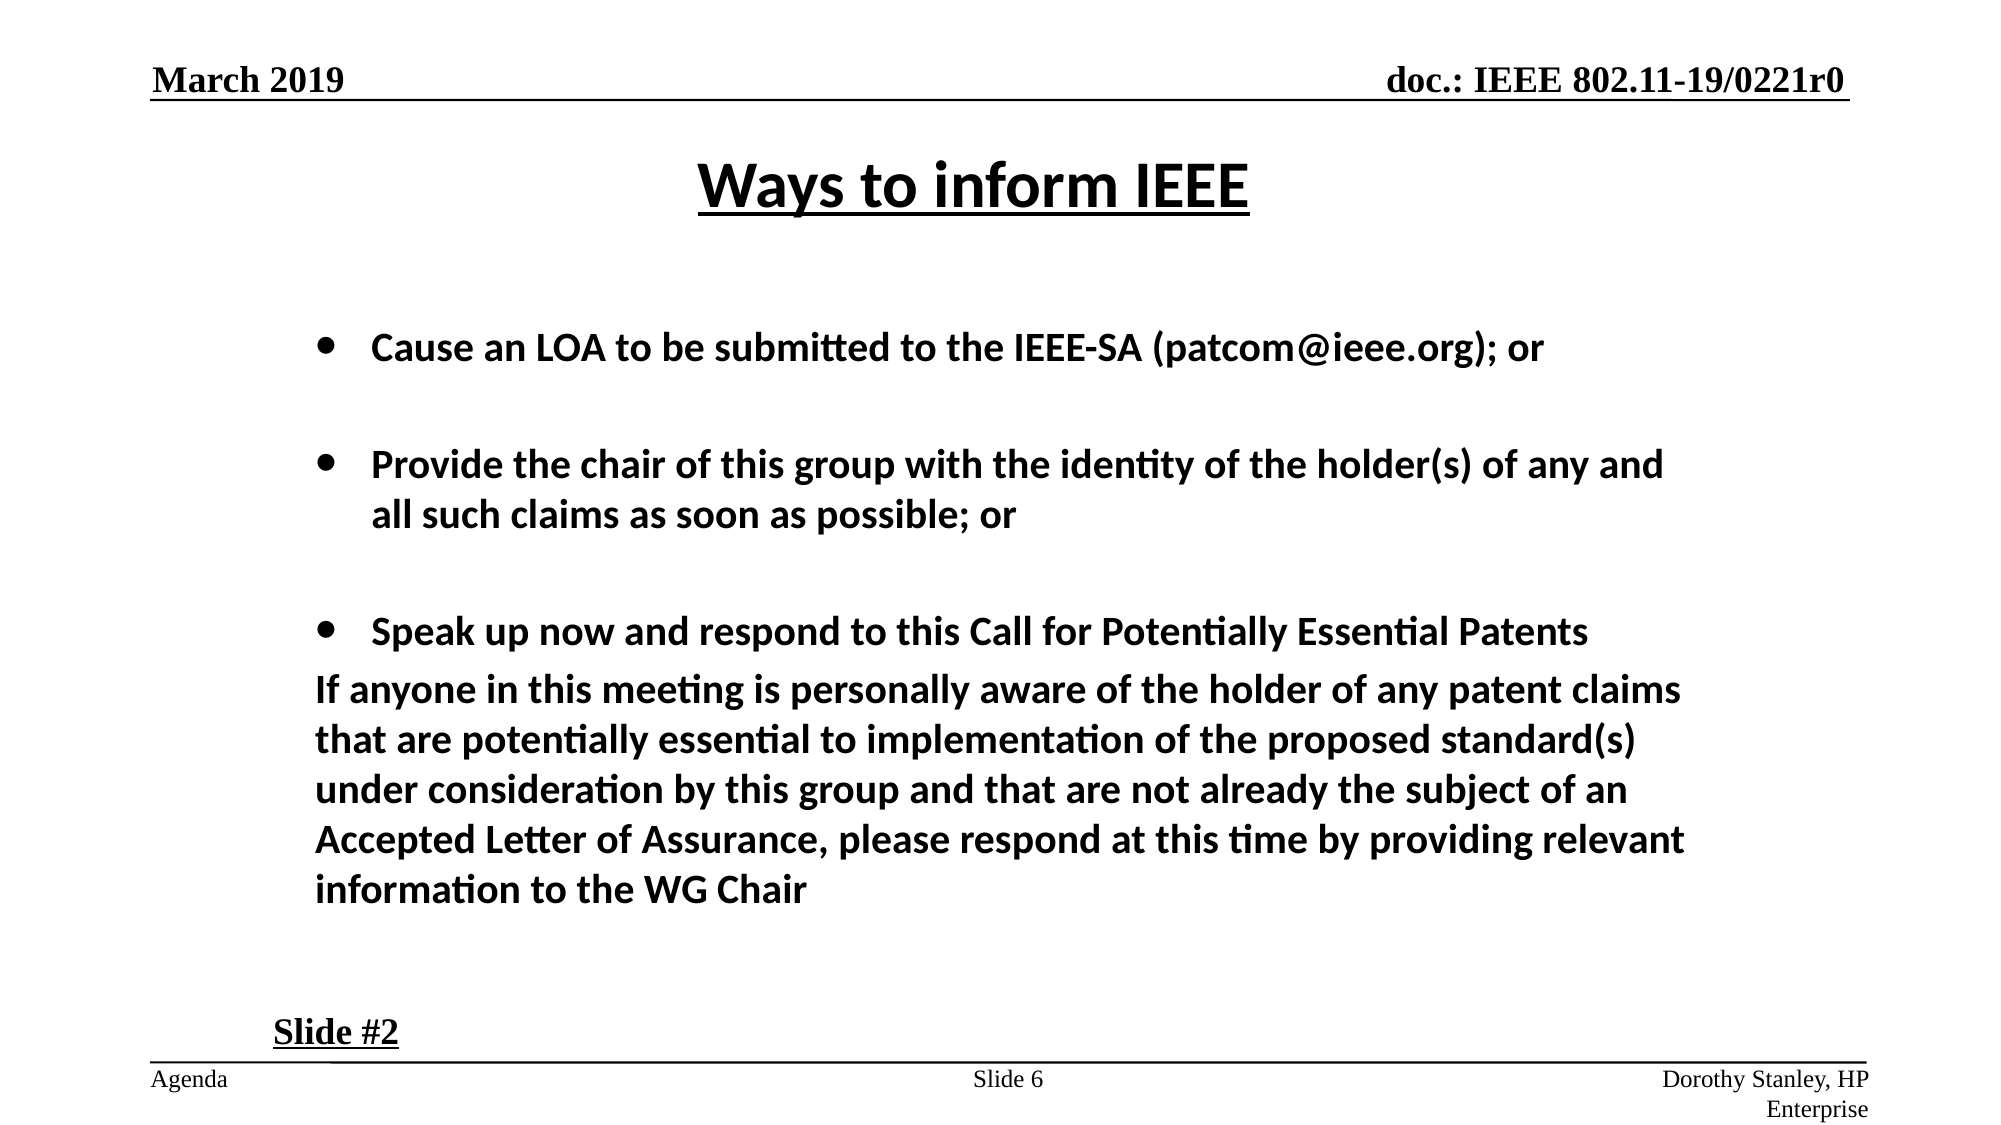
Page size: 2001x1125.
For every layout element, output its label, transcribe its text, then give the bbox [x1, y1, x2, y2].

title Ways to inform IEEE [336, 99, 1612, 263]
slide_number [152, 54, 567, 100]
footer Dorothy Stanley, HP Enterprise [1609, 1062, 1869, 1093]
list Cause an LOA to be submitted to the IEEE-SA (patcom@ieee.org); or Provide the chair of this group with the identity of the holder(s) of any and all such claims as soon as possible; or Speak up now and respond to this Call for Potentially Essential Patents If anyone in this meeting is personally aware of the holder of any patent claims that are potentially essential to implementation of the proposed standard(s) under consideration by this group and that are not already the subject of an Accepted Letter of Assurance, please respond at this time by providing relevant information to the WG Chair [300, 312, 1713, 950]
slide_number Slide 6 [964, 1062, 1053, 1093]
text_box Slide #2 [258, 999, 415, 1060]
